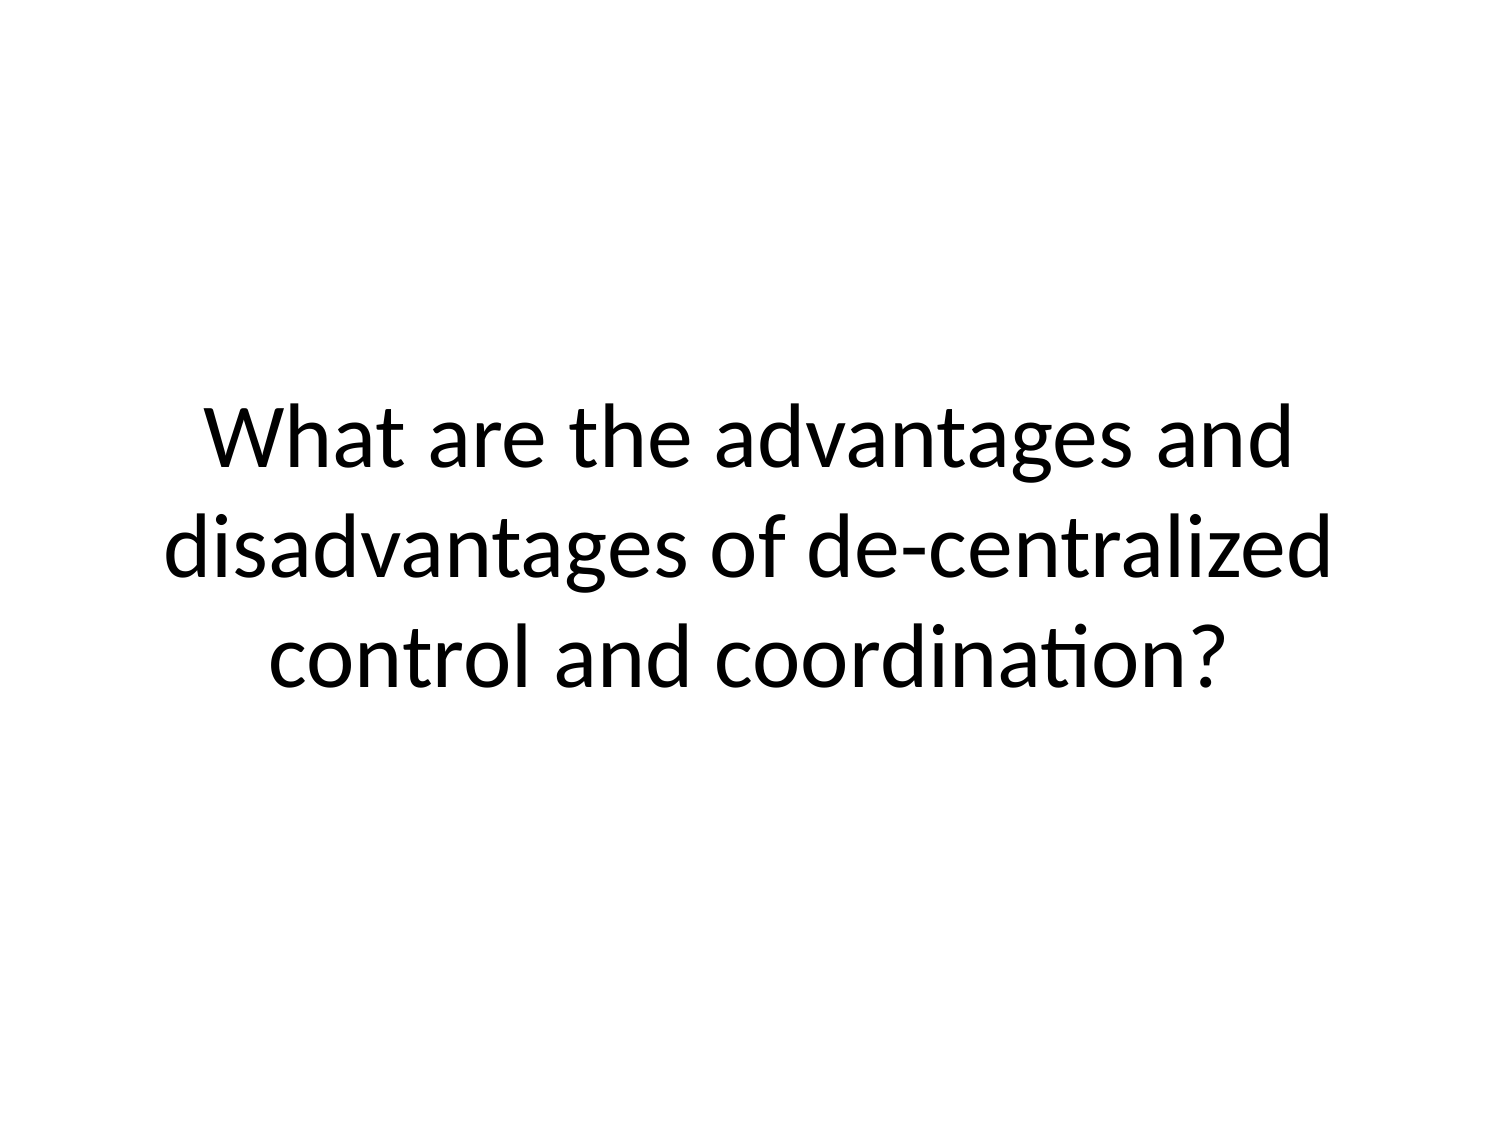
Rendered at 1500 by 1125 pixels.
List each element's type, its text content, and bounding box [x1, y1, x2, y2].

title What are the advantages and disadvantages of de-centralized control and coordination? [74, 44, 1426, 1038]
